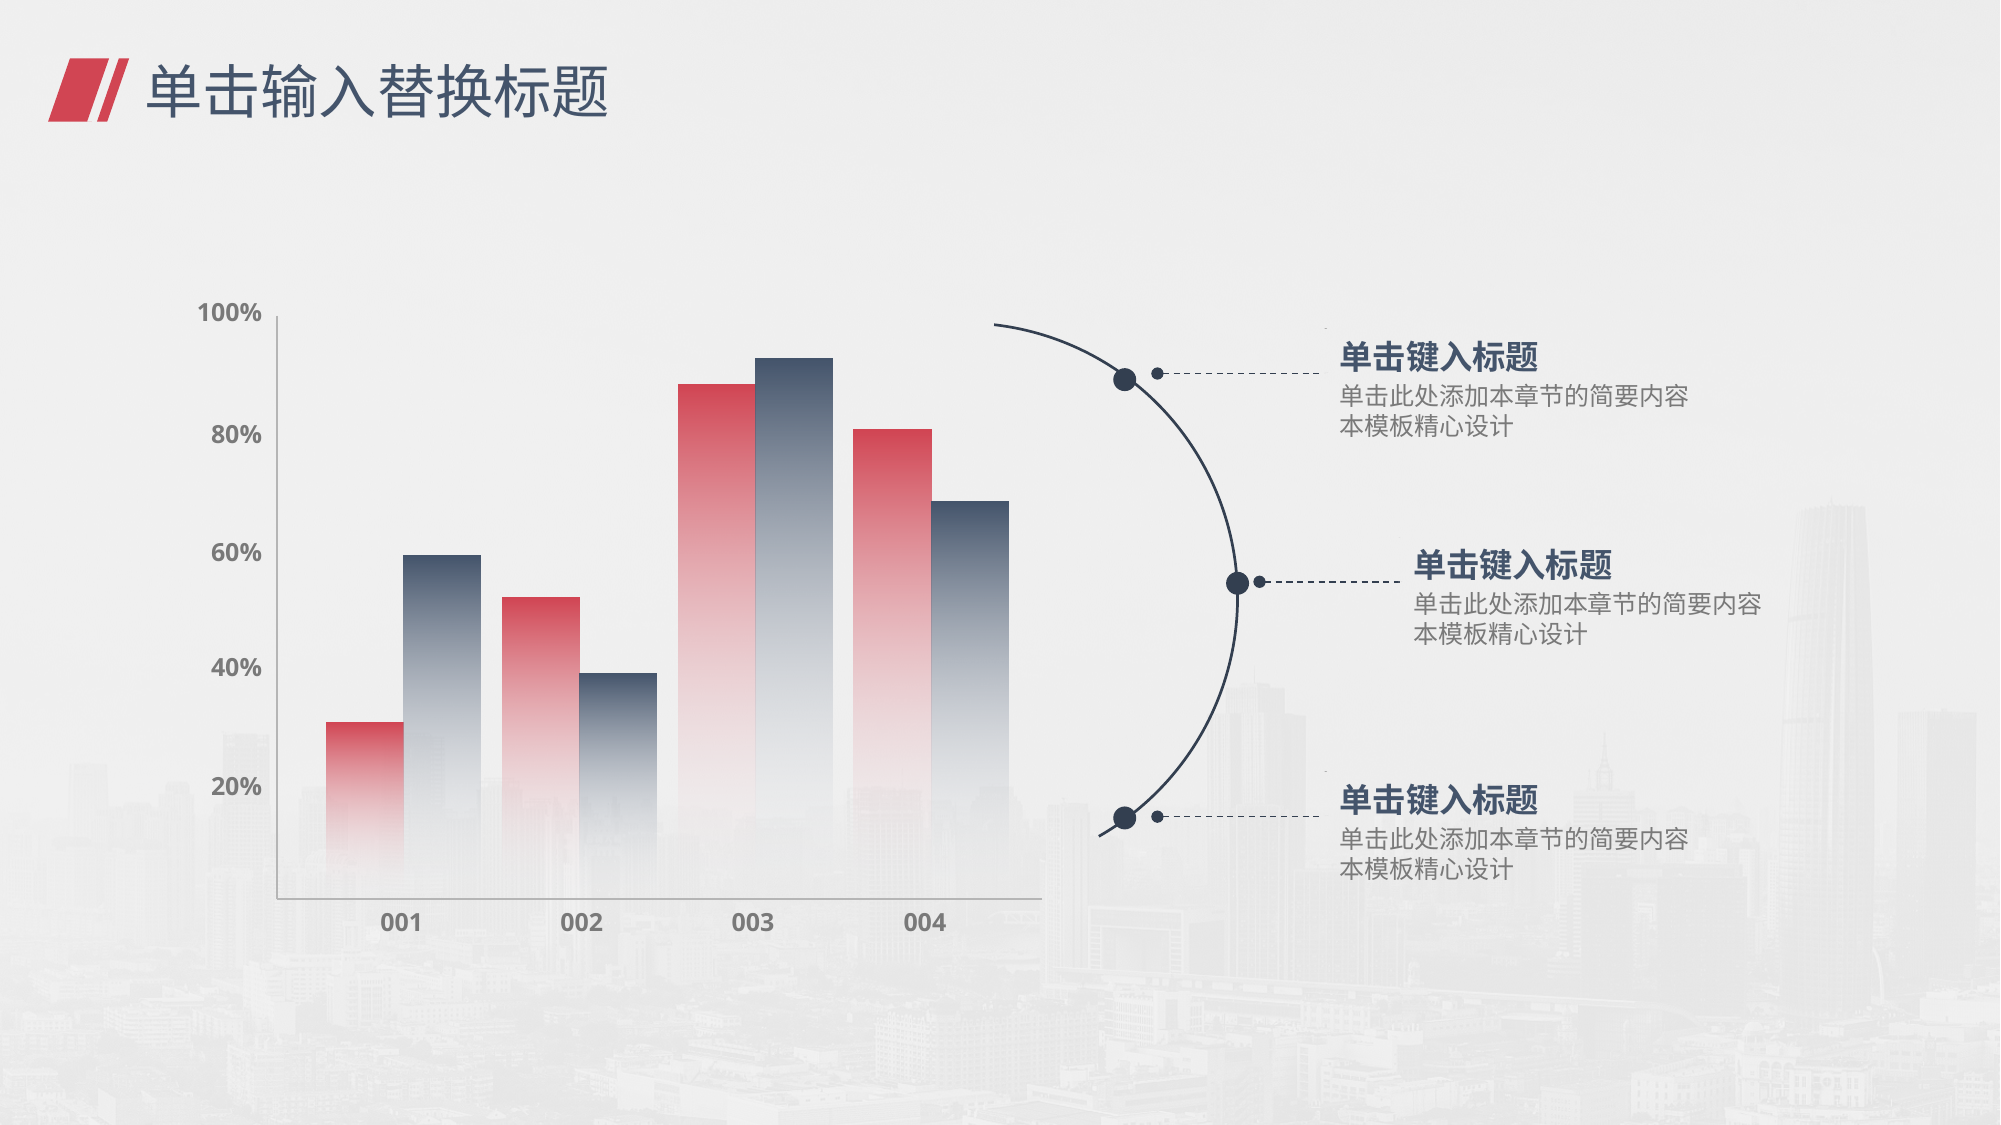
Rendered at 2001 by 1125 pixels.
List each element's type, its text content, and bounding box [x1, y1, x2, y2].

text_box [1112, 805, 1138, 831]
text_box 80% [99, 411, 276, 456]
text_box 004 [841, 900, 1009, 944]
text_box [1096, 824, 1117, 839]
text_box [1134, 596, 1240, 814]
text_box [1135, 382, 1239, 571]
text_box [1324, 328, 1710, 449]
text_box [1324, 771, 1710, 892]
text_box 40% [99, 644, 276, 690]
text_box 100% [99, 288, 277, 334]
text_box 001 [318, 900, 486, 944]
title 单击输入替换标题 [129, 47, 867, 133]
text_box 60% [99, 529, 276, 574]
text_box [1043, 332, 1118, 372]
text_box 002 [498, 900, 666, 944]
text_box [1112, 367, 1138, 393]
text_box 003 [669, 900, 837, 944]
text_box 20% [99, 762, 276, 808]
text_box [276, 315, 1043, 899]
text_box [1398, 537, 1783, 658]
text_box [1225, 570, 1251, 596]
